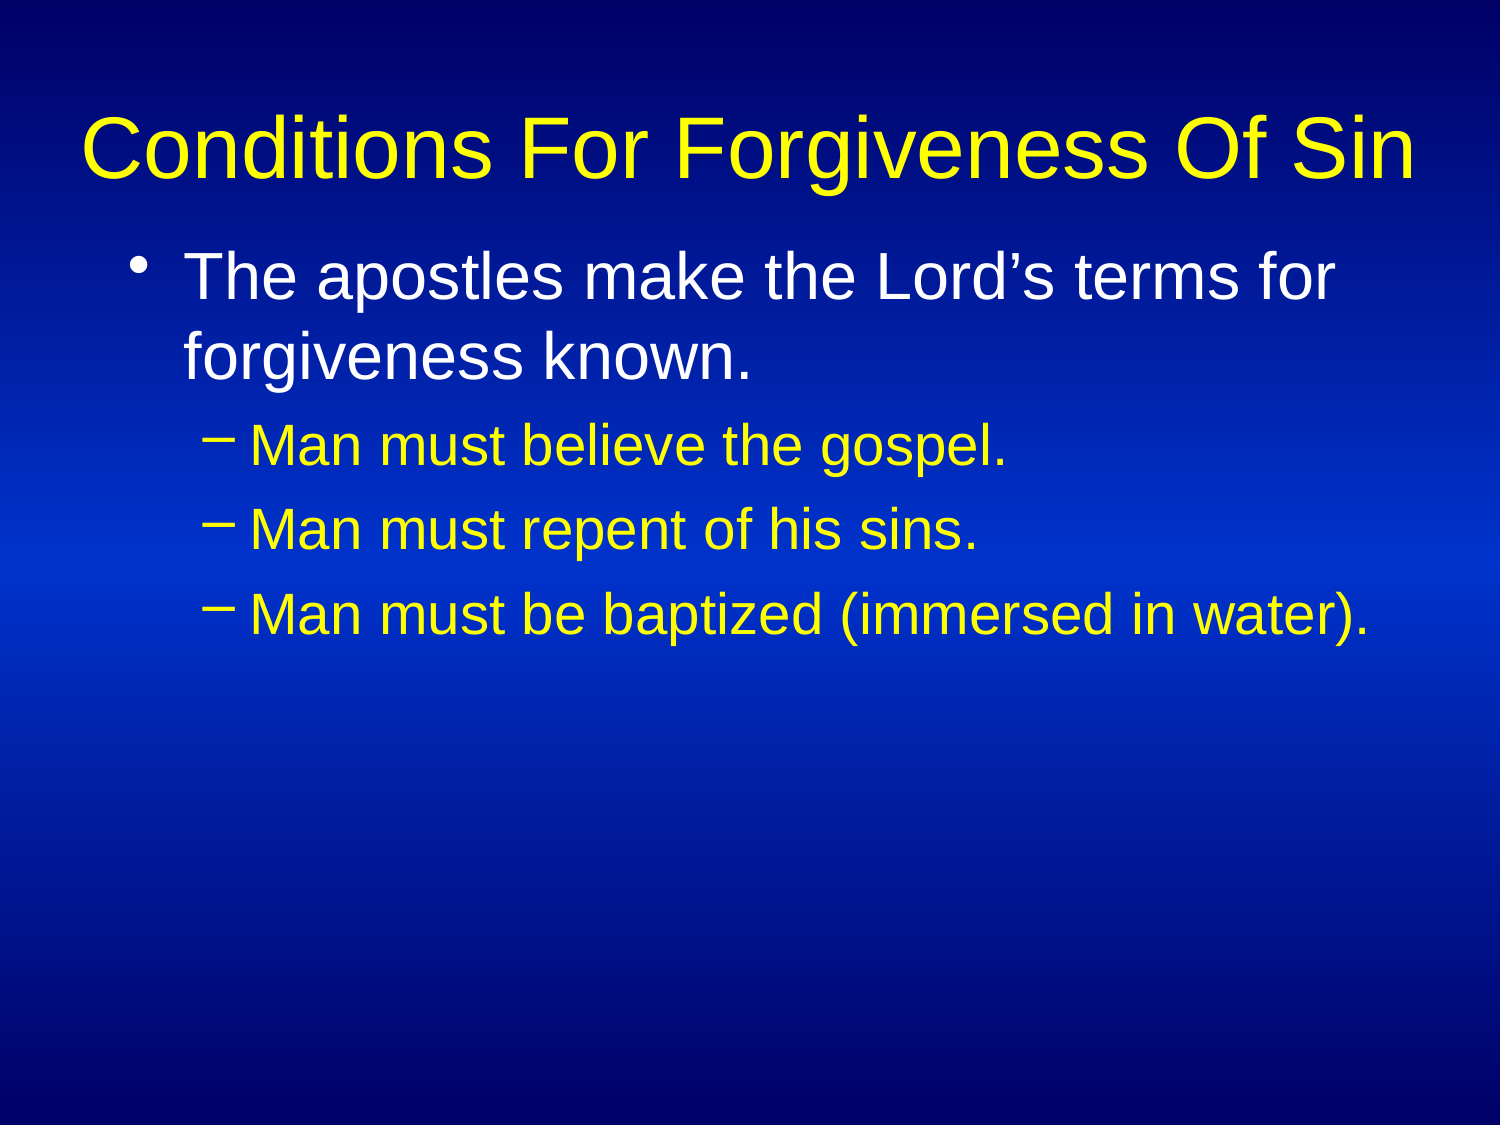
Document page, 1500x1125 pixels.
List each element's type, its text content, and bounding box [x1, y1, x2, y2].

title Conditions For Forgiveness Of Sin [37, 50, 1463, 238]
list The apostles make the Lord’s terms for forgiveness known. Man must believe the gospel. Man must repent of his sins. Man must be baptized (immersed in water). [112, 224, 1463, 1125]
